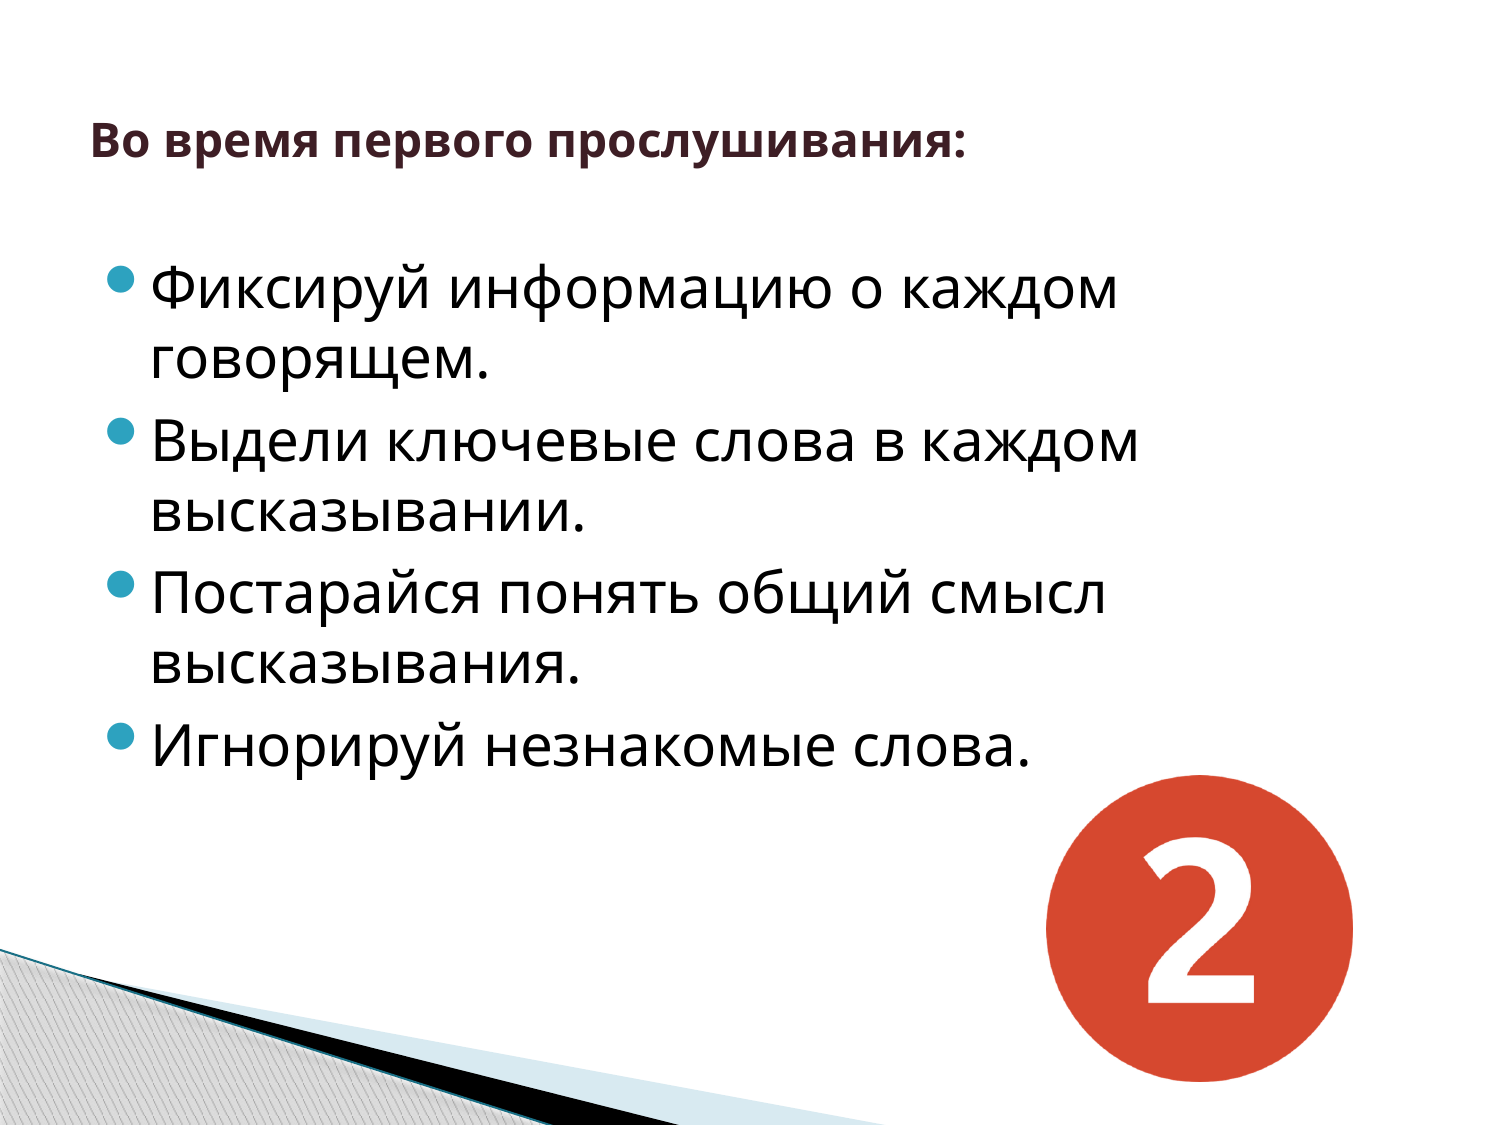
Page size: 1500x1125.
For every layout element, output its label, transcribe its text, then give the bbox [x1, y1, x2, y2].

picture [1046, 774, 1353, 1082]
list Фиксируй информацию о каждом говорящем. Выдели ключевые слова в каждом высказывании. Постарайся понять общий смысл высказывания. Игнорируй незнакомые слова. [75, 243, 1425, 986]
title Во время первого прослушивания: [75, 45, 1425, 233]
